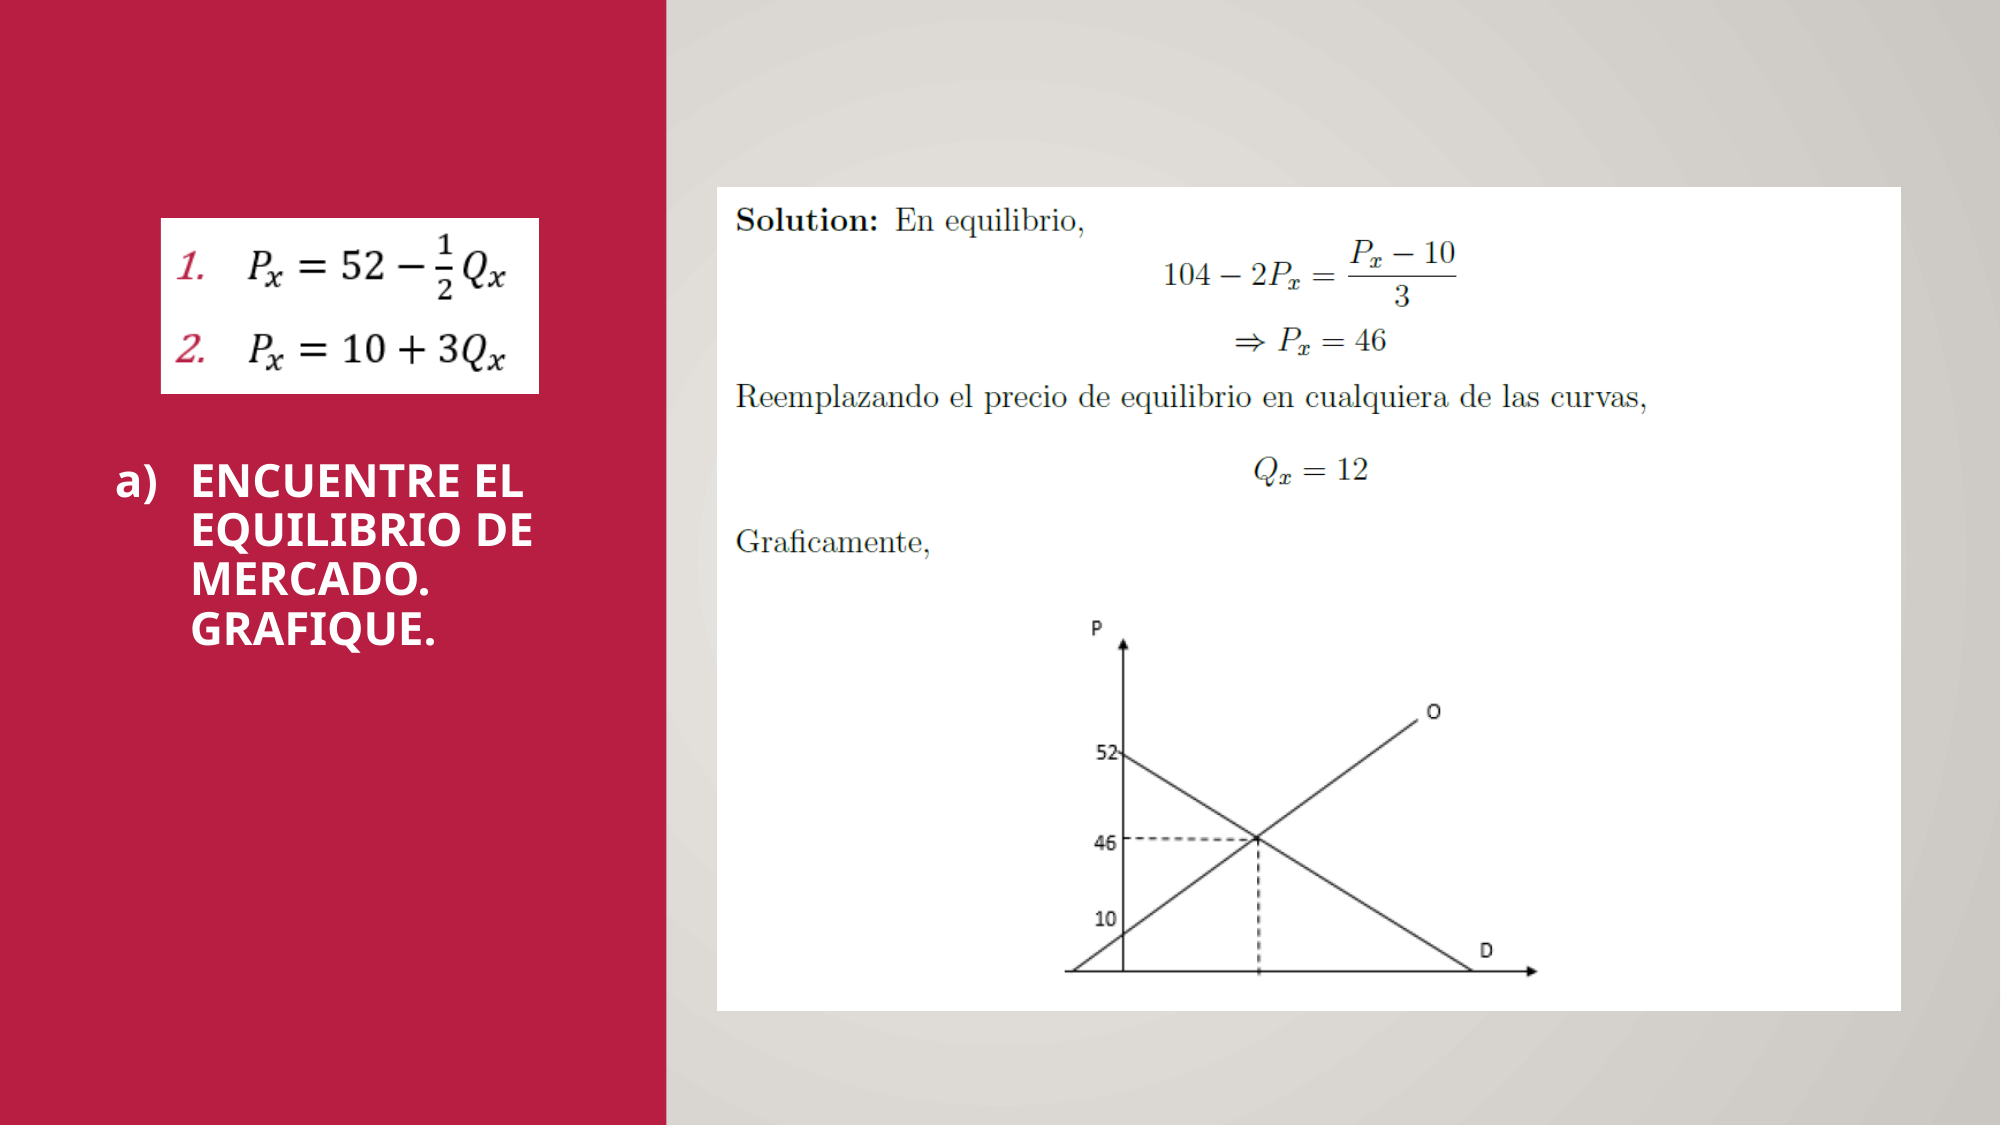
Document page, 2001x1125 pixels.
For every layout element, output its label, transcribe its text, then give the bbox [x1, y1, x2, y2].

text_box [668, 0, 2000, 1125]
title Encuentre el equilibrio de mercado. Grafique. [99, 450, 567, 675]
text_box [0, 0, 668, 1125]
picture [160, 218, 540, 394]
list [716, 187, 1901, 1011]
